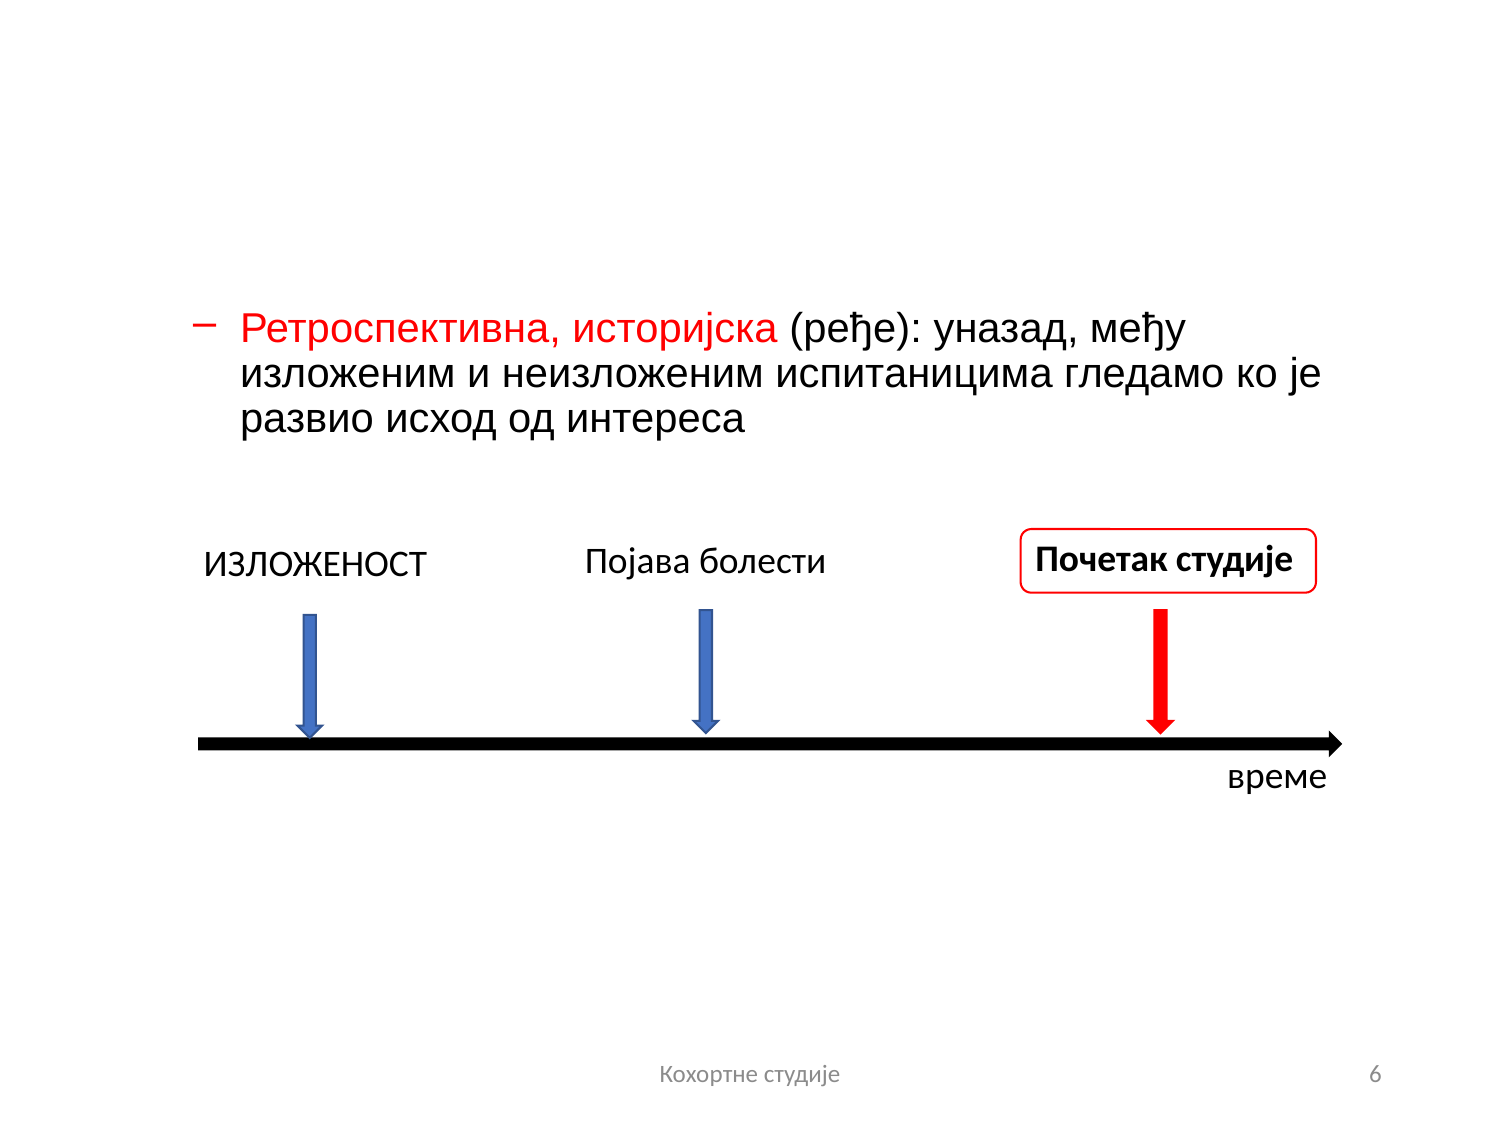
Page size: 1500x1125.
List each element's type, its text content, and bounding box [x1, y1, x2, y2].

text_box [294, 613, 325, 740]
footer Кохортне студије [496, 1042, 1004, 1103]
text_box Појава болести [567, 529, 844, 589]
list Ретроспективна, историјска (ређе): уназад, међу изложеним и неизложеним испитаницима гледамо ко је развио исход од интереса [103, 299, 1397, 1014]
text_box време [1212, 743, 1354, 804]
text_box [198, 730, 1342, 751]
text_box [691, 609, 721, 735]
text_box Почетак студије [1020, 526, 1316, 534]
slide_number 6 [1059, 1042, 1397, 1103]
text_box [1145, 609, 1176, 735]
text_box ИЗЛОЖЕНОСТ [179, 532, 451, 592]
text_box [1019, 527, 1318, 594]
